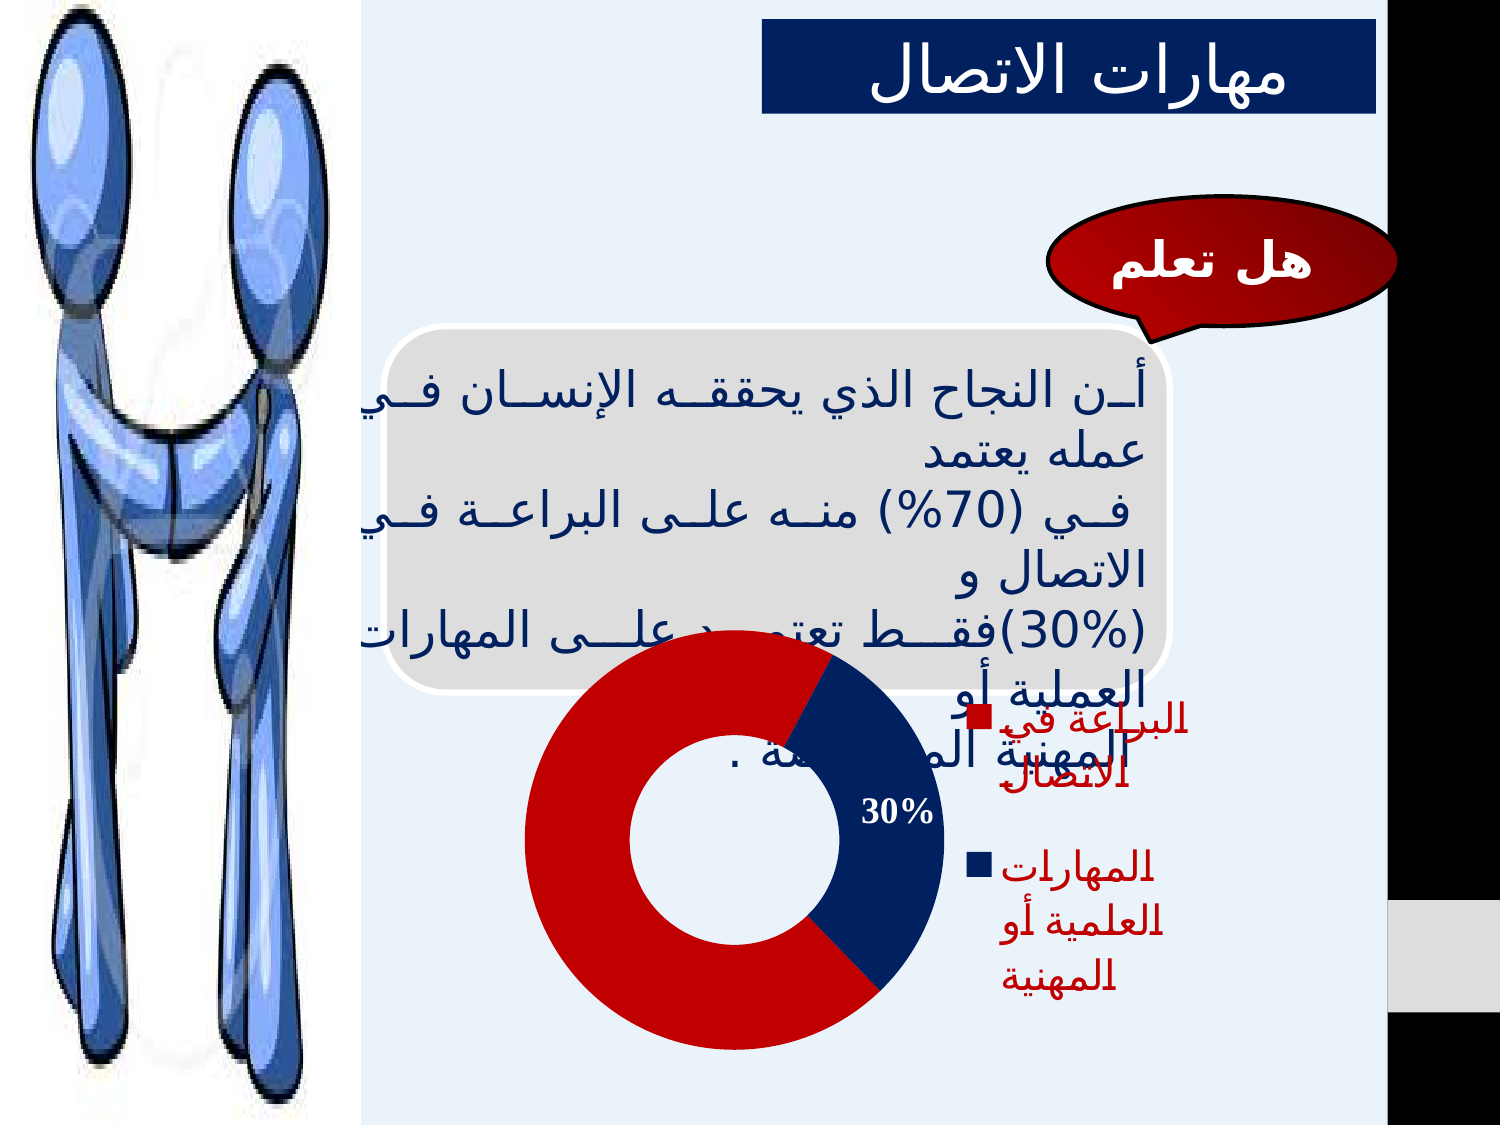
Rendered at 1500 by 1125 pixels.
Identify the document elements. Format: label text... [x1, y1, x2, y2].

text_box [372, 195, 1401, 693]
chart [502, 621, 1229, 1060]
picture [0, 0, 361, 1125]
text_box مهارات الاتصال [761, 19, 1376, 114]
